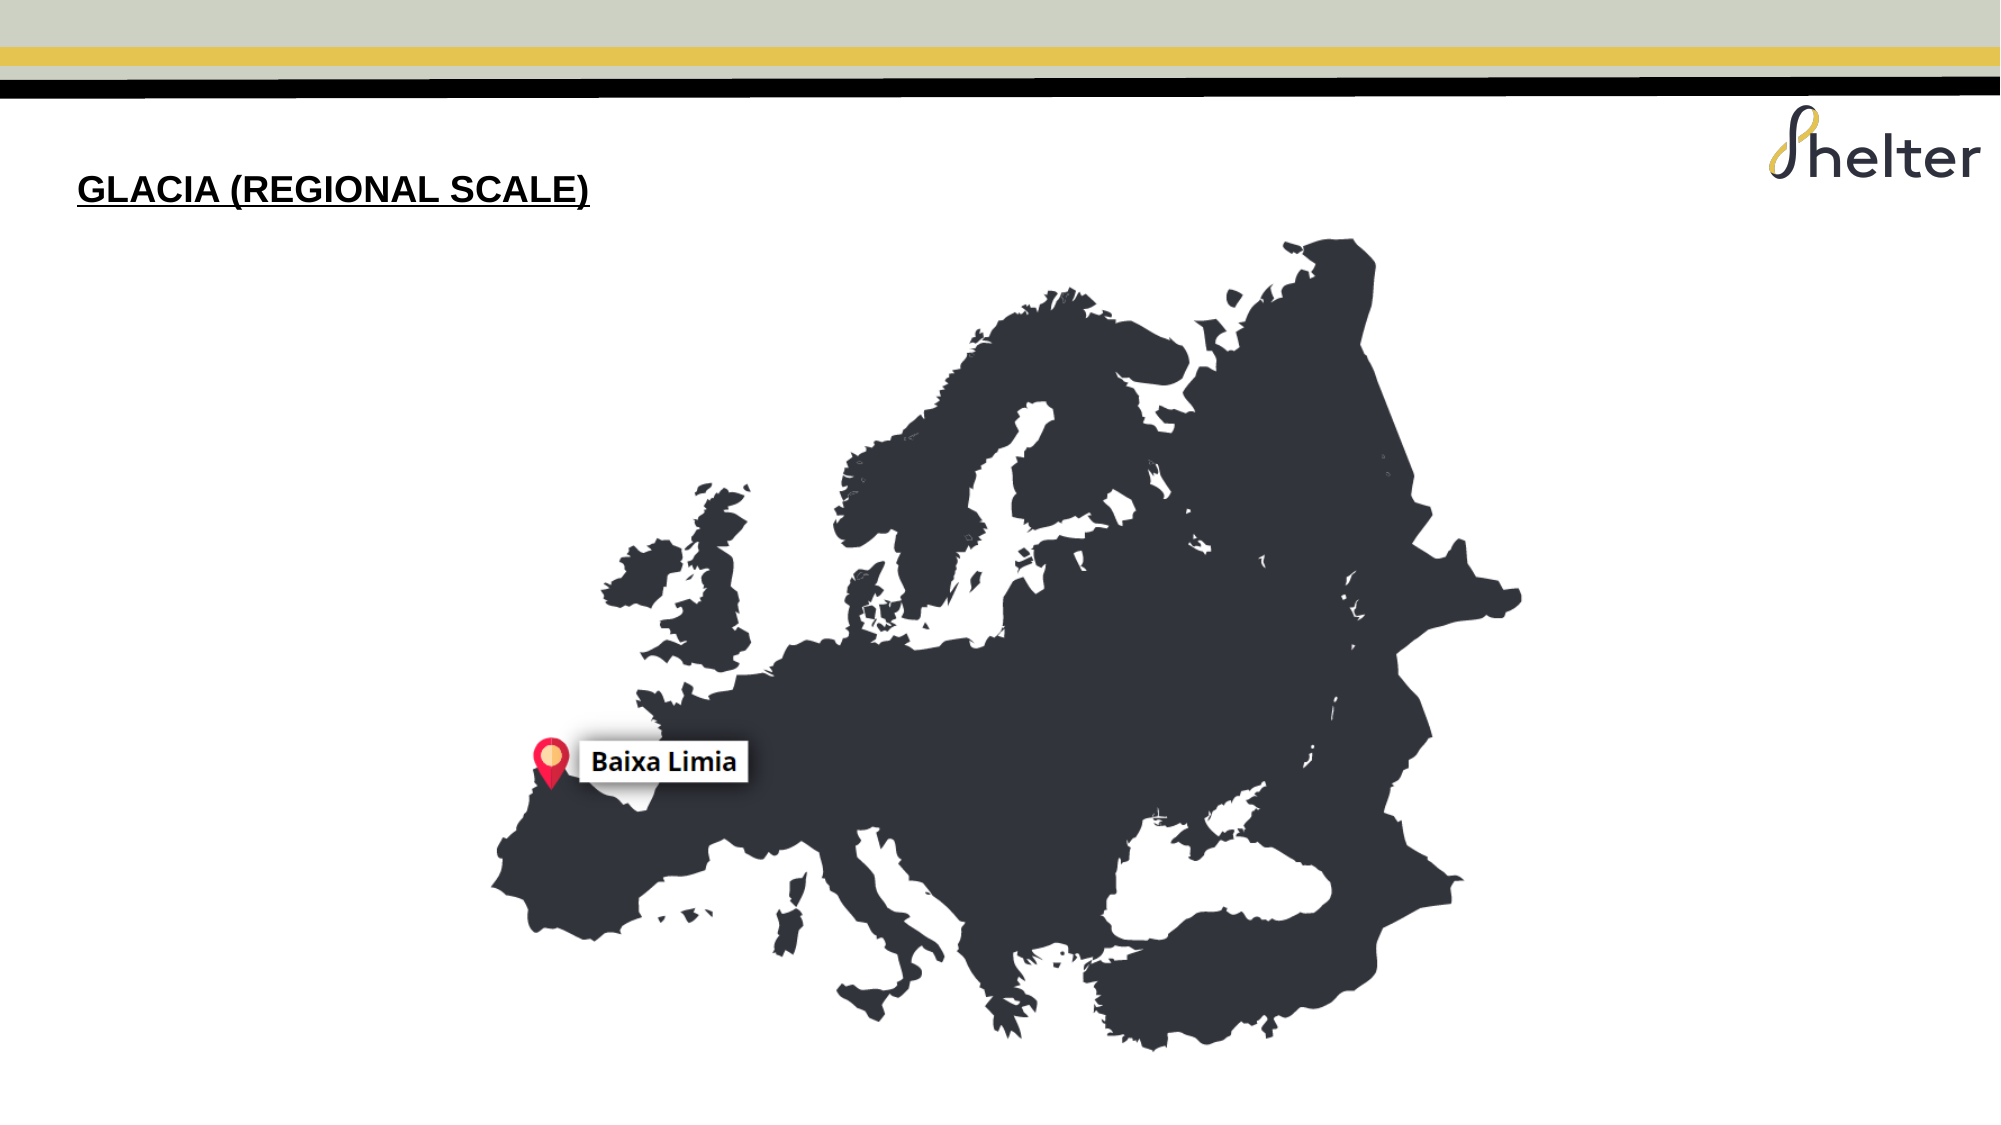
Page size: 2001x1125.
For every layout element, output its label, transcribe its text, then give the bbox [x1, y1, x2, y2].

text_box GLACIA (REGIONAL SCALE) [62, 157, 1191, 218]
picture [1769, 105, 1981, 179]
picture [479, 217, 1547, 1069]
